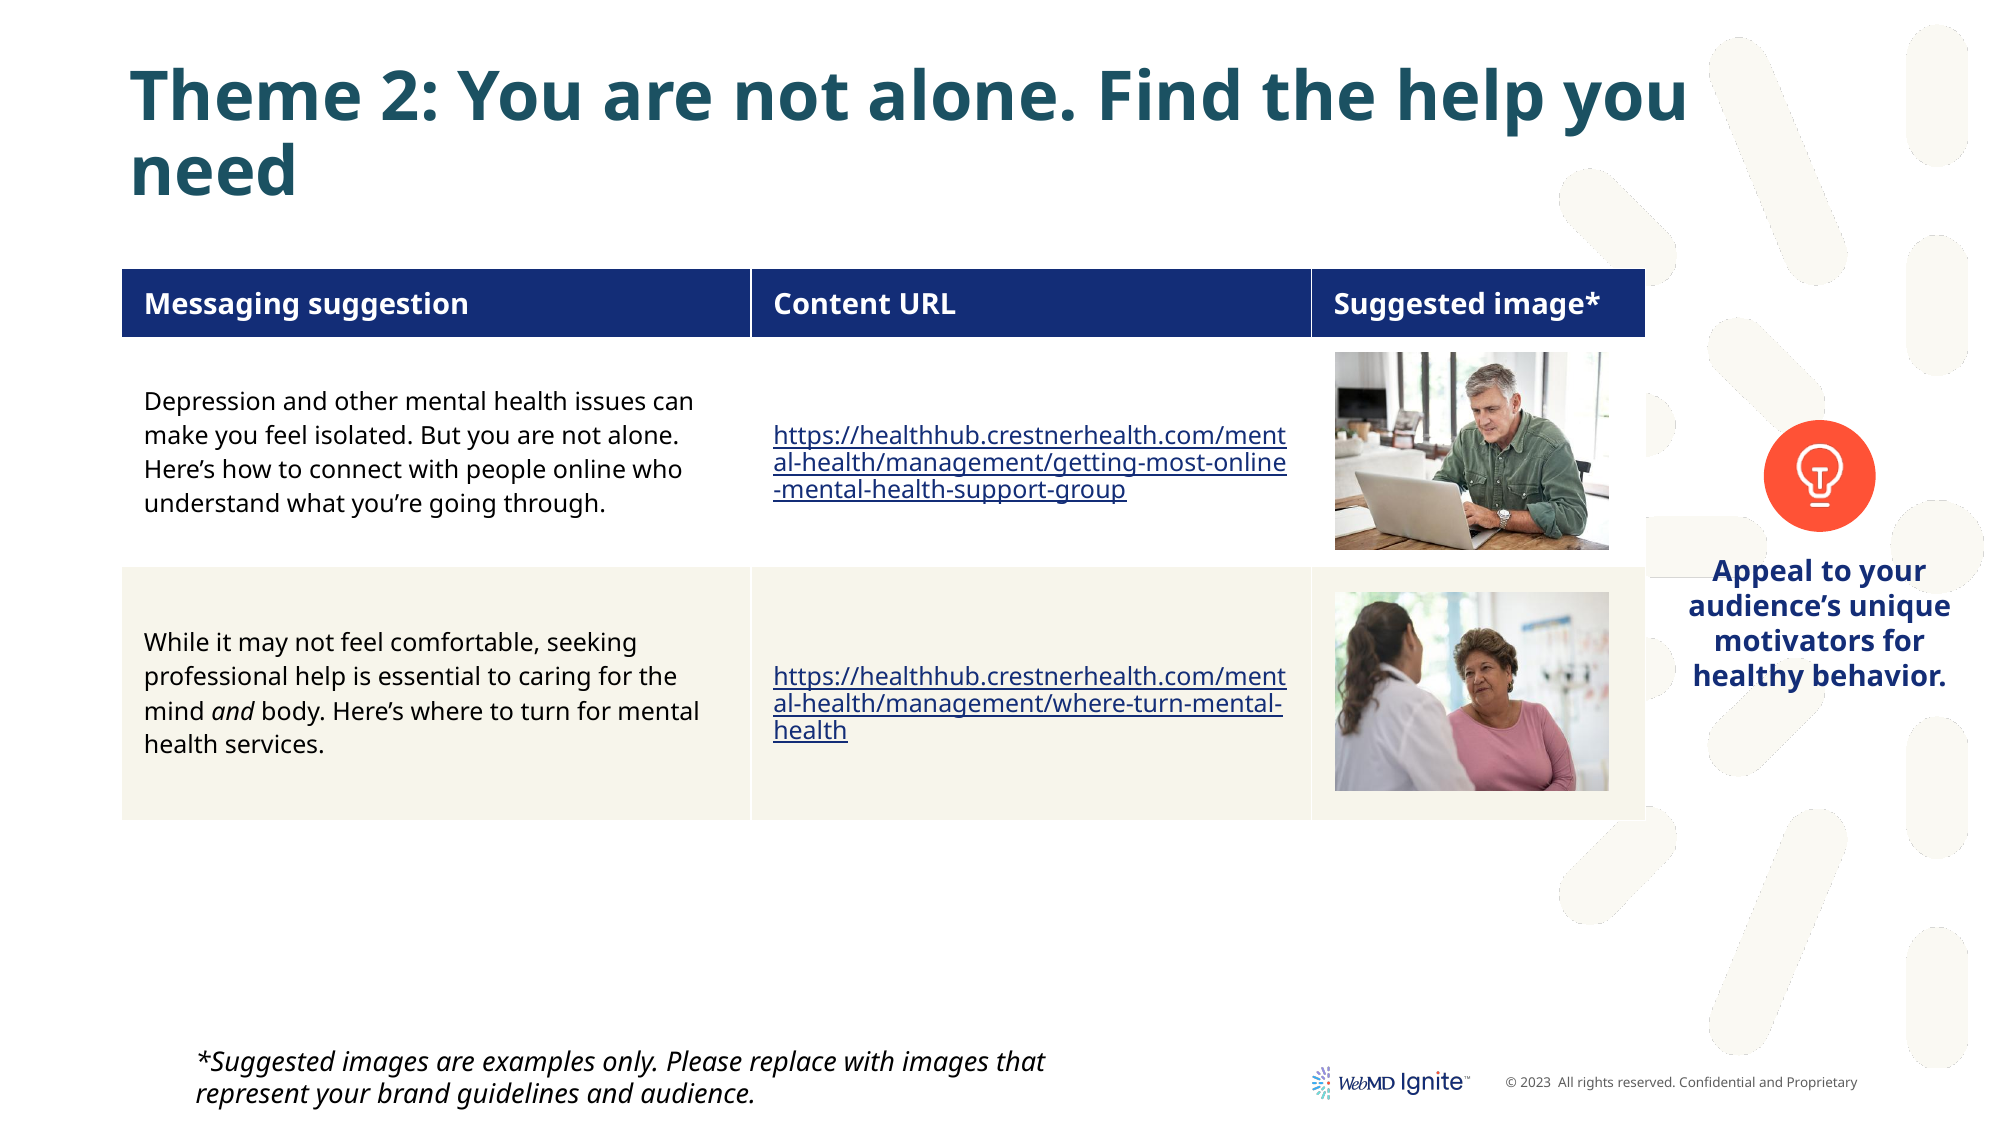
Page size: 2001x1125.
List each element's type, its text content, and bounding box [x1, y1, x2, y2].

table_cell [1312, 567, 1645, 820]
table_cell Depression and other mental health issues can make you feel isolated. But you are not alone. Here’s how to connect with people online who understand what you’re going through. [122, 339, 750, 565]
picture [1334, 351, 1609, 550]
table_cell https://healthhub.crestnerhealth.com/mental-health/management/getting-most-online-mental-health-support-group [752, 339, 1311, 565]
table_cell While it may not feel comfortable, seeking professional help is essential to caring for the mind and body. Here’s where to turn for mental health services. [122, 567, 750, 820]
title Theme 2: You are not alone. Find the help you need [129, 0, 1871, 218]
picture [1308, 1063, 1474, 1103]
table_cell [1312, 339, 1645, 565]
table_cell https://healthhub.crestnerhealth.com/mental-health/management/where-turn-mental-health [752, 567, 1311, 820]
table_header Messaging suggestion [122, 269, 750, 337]
table_header Suggested image* [1312, 269, 1645, 337]
picture [1335, 592, 1609, 792]
text_box *Suggested images are examples only. Please replace with images that represent your brand guidelines and audience. [180, 1028, 1076, 1124]
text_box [1763, 419, 1876, 533]
table_header Content URL [752, 269, 1311, 337]
text_box Appeal to your audience’s unique motivators for healthy behavior. [1656, 537, 1983, 708]
